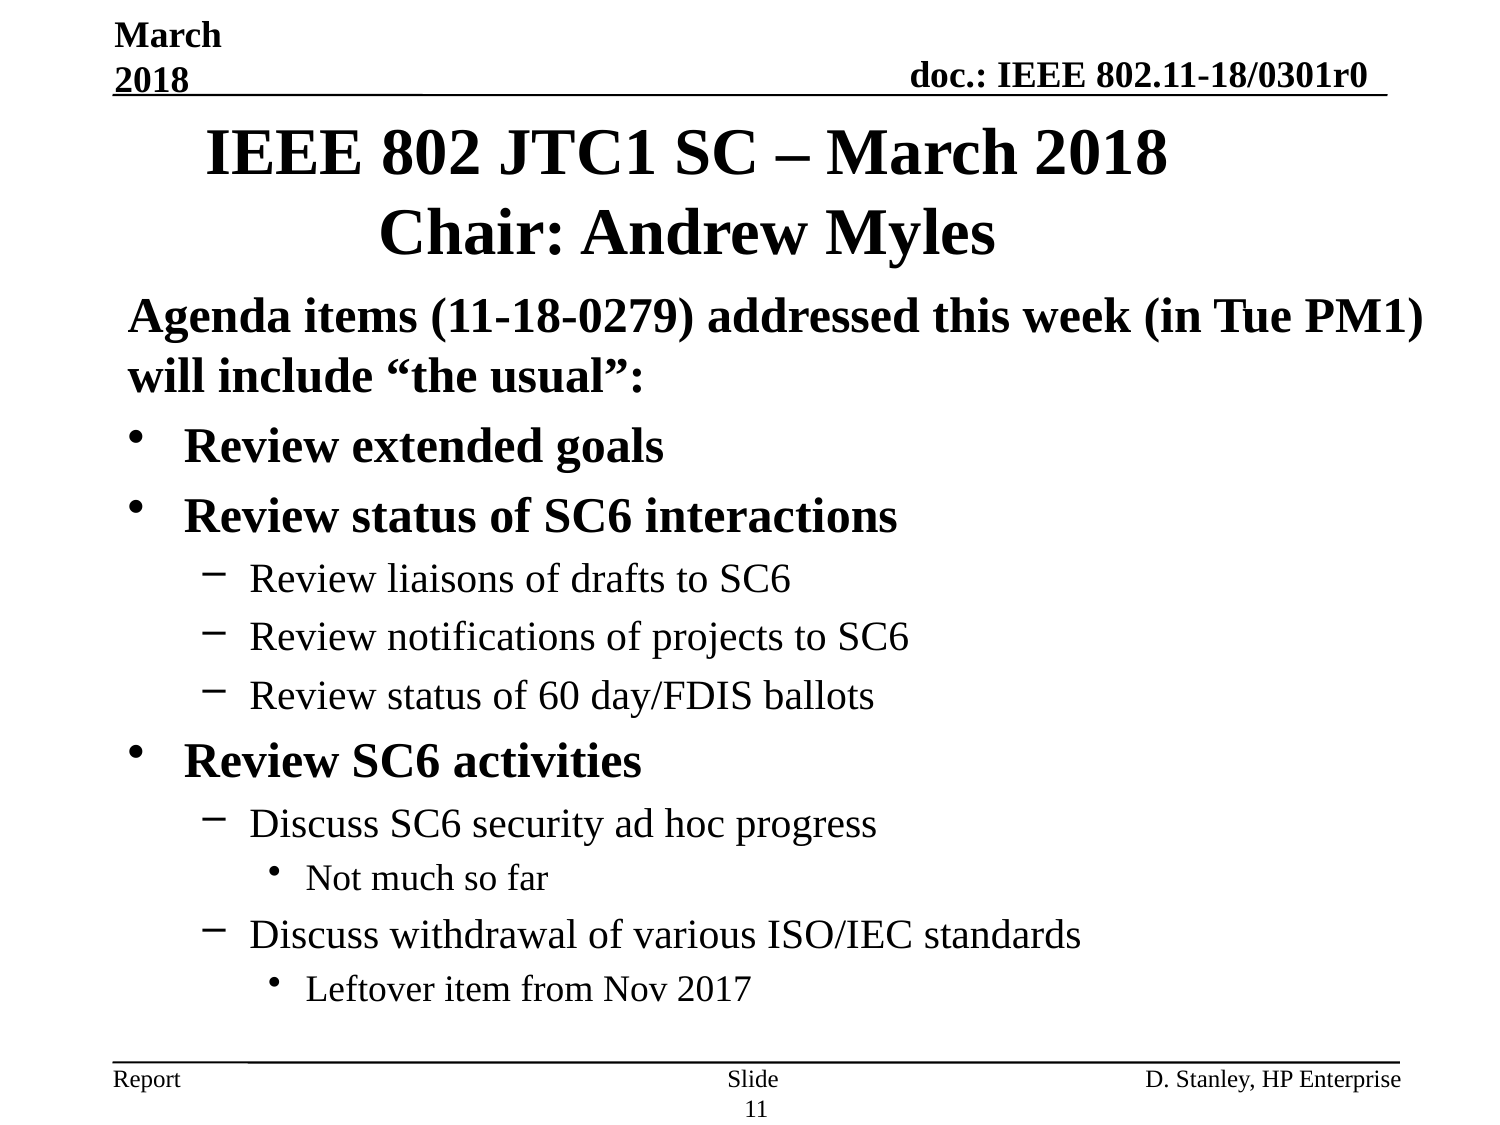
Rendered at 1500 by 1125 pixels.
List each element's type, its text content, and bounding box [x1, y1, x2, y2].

footer D. Stanley, HP Enterprise [1034, 1062, 1402, 1093]
list Agenda items (11-18-0279) addressed this week (in Tue PM1) will include “the usual”: Review extended goals Review status of SC6 interactions Review liaisons of drafts to SC6 Review notifications of projects to SC6 Review status of 60 day/FDIS ballots Review SC6 activities Discuss SC6 security ad hoc progress Not much so far Discuss withdrawal of various ISO/IEC standards Leftover item from Nov 2017 [112, 275, 1463, 1038]
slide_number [114, 54, 274, 99]
slide_number Slide 11 [720, 1062, 792, 1093]
title IEEE 802 JTC1 SC – March 2018 Chair: Andrew Myles [50, 99, 1325, 275]
